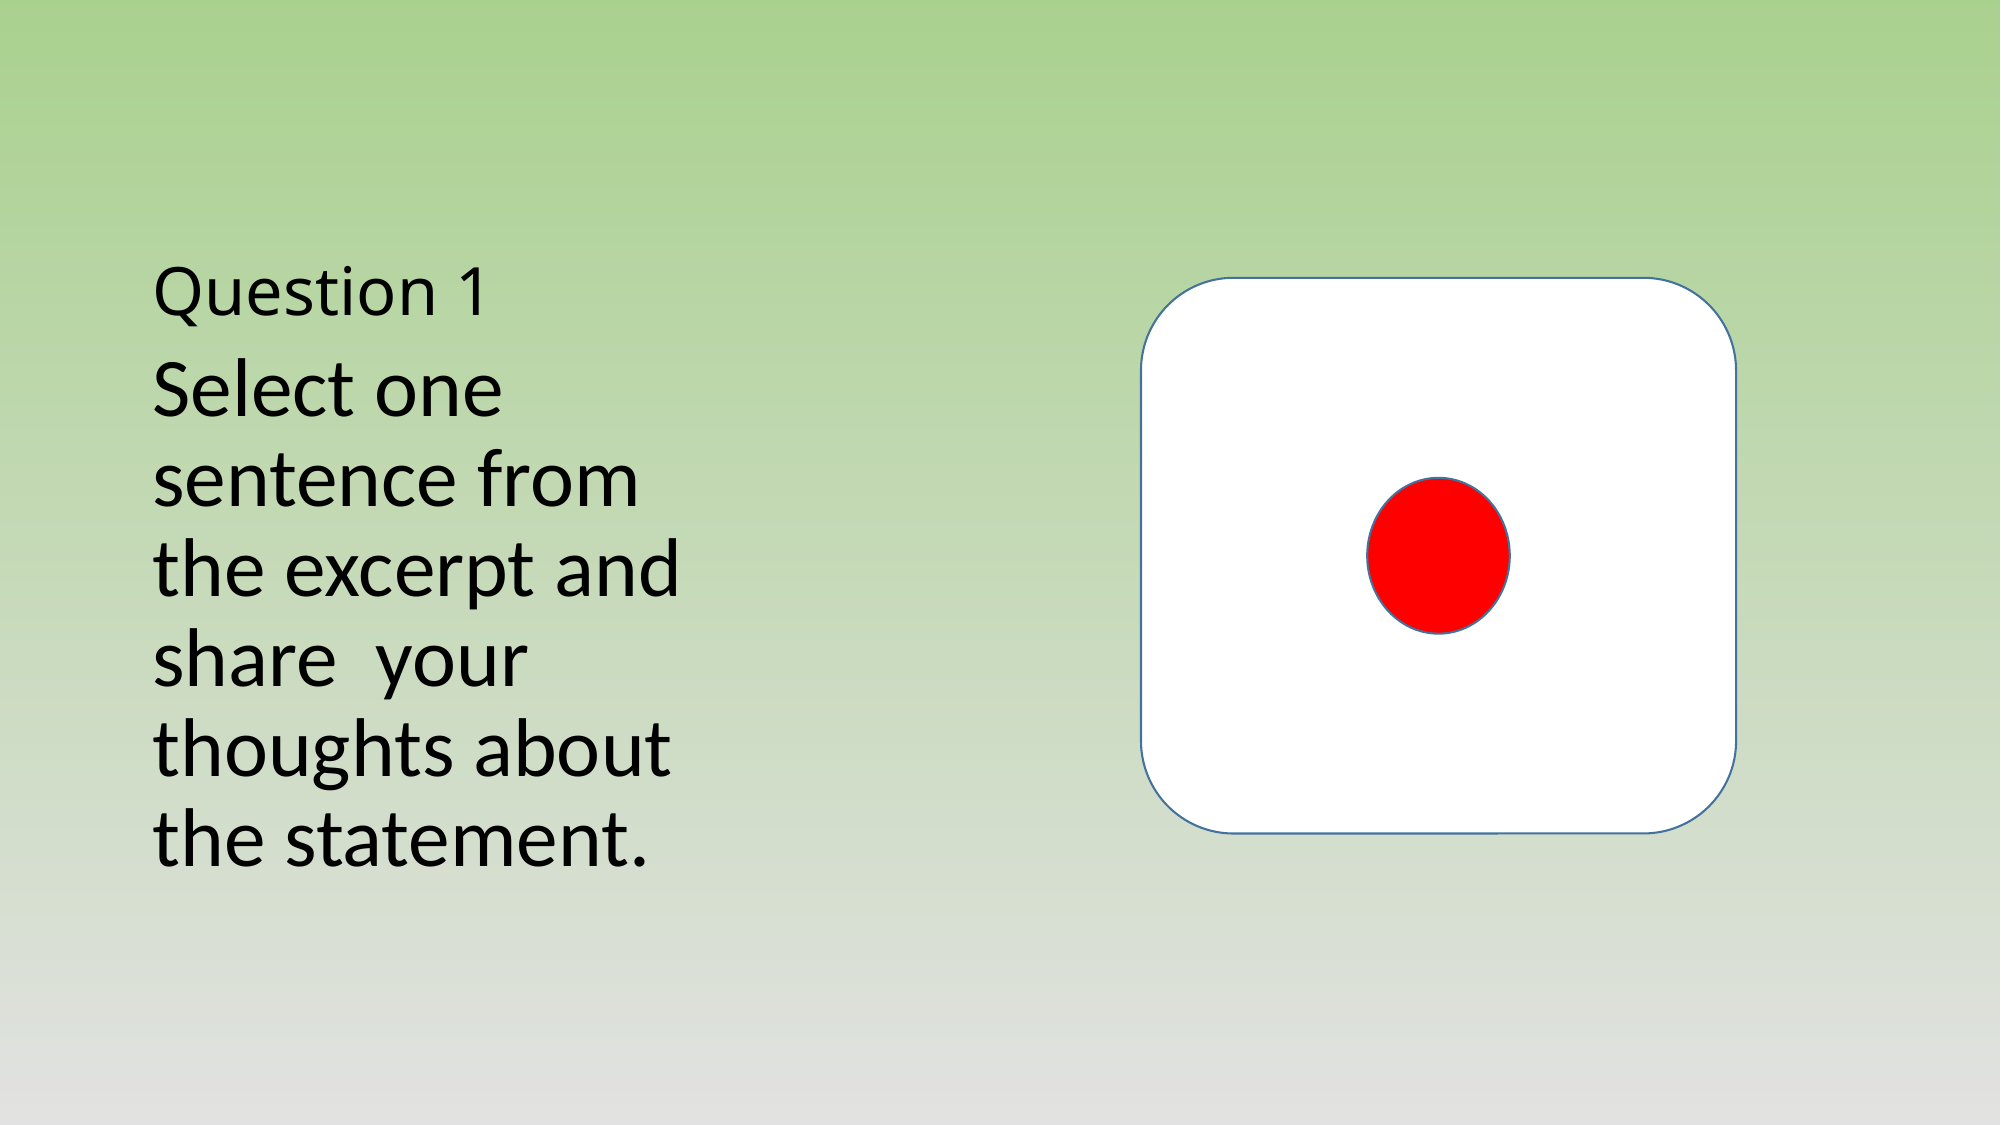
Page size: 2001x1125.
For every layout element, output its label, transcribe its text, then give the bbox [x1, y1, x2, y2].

list Select one sentence from the excerpt and share your thoughts about the statement. [137, 337, 783, 963]
text_box [1366, 476, 1511, 635]
title Question 1 [137, 75, 783, 337]
text_box [1139, 276, 1738, 835]
